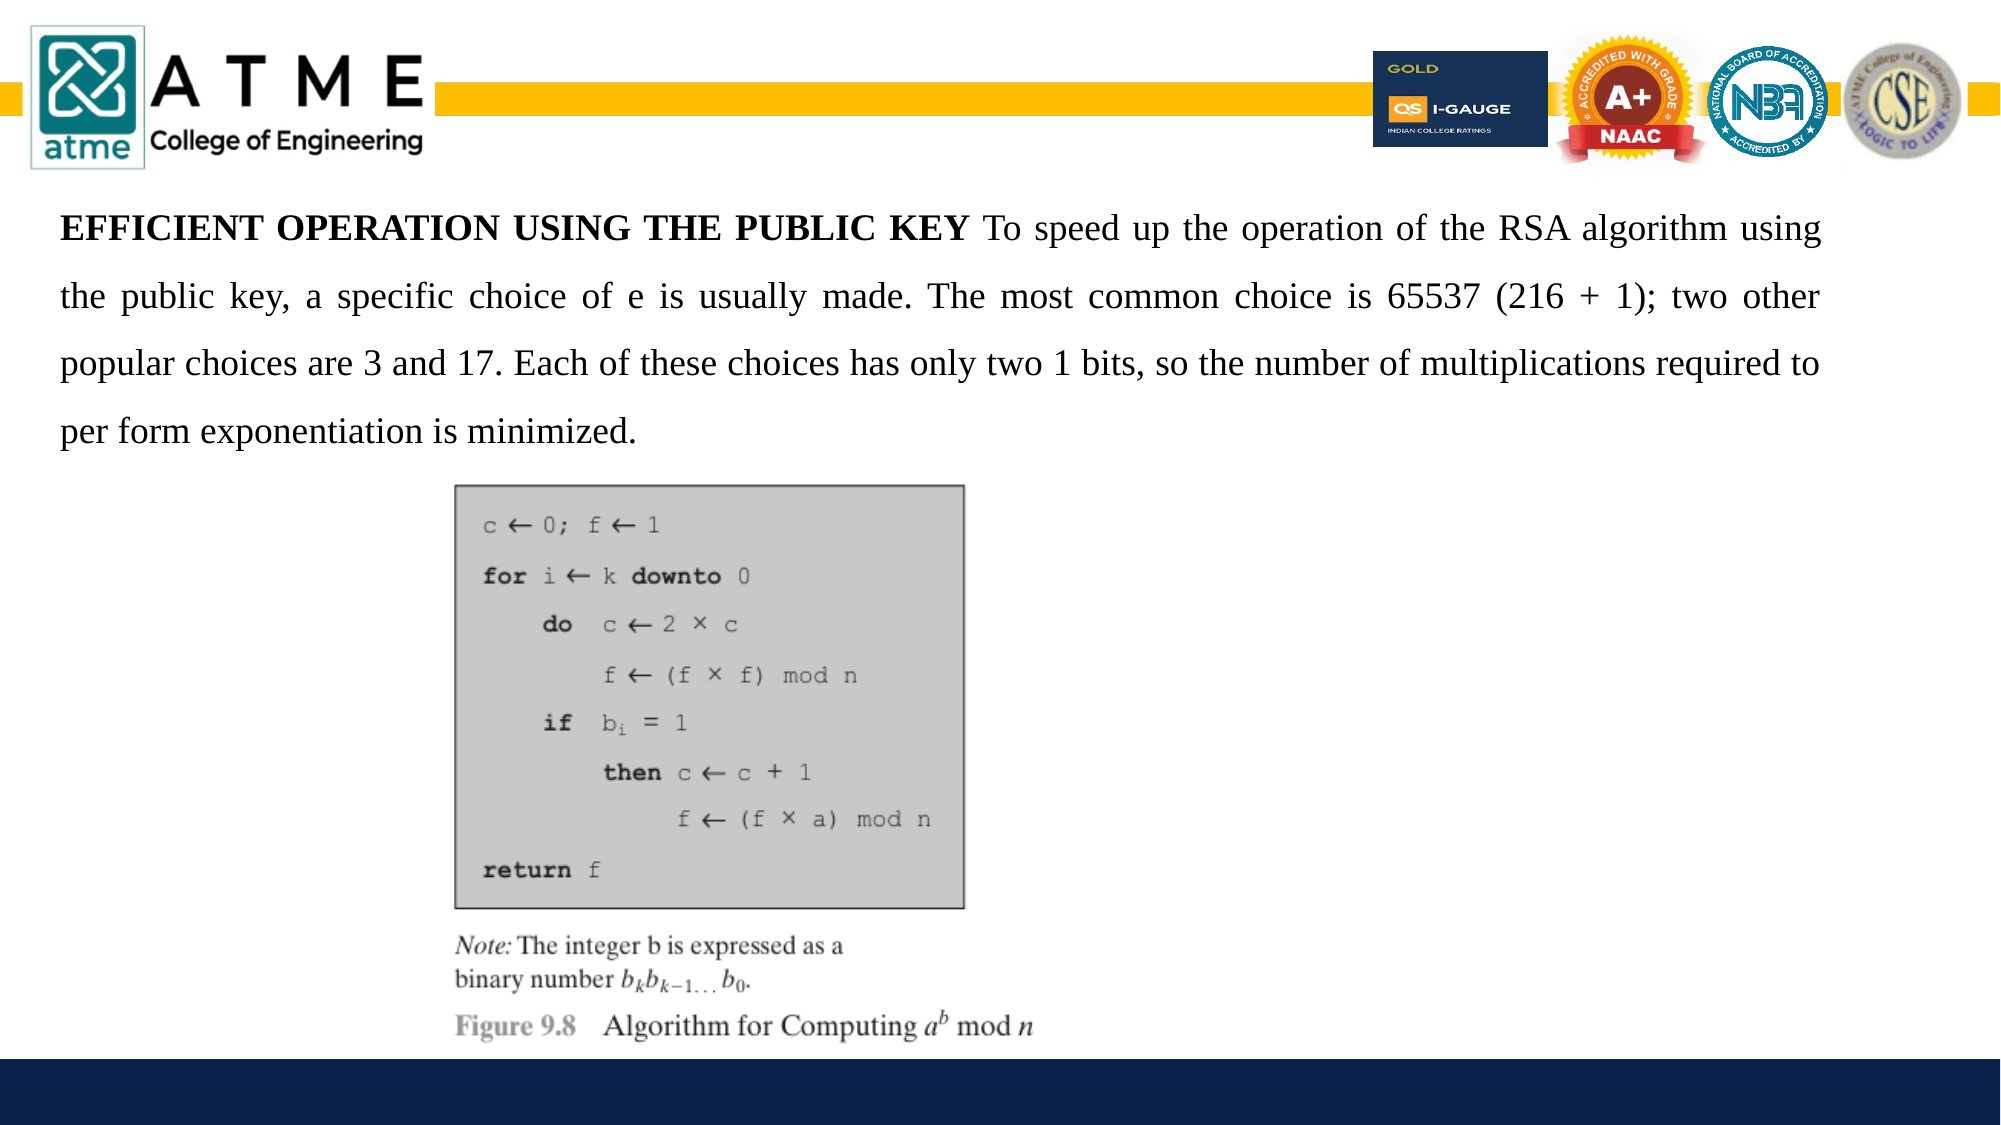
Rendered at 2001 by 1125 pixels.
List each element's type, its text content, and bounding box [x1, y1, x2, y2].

picture [1840, 26, 1968, 176]
picture [0, 452, 2001, 1125]
text_box EFFICIENT OPERATION USING THE PUBLIC KEY To speed up the operation of the RSA algorithm using the public key, a specific choice of e is usually made. The most common choice is 65537 (216 + 1); two other popular choices are 3 and 17. Each of these choices has only two 1 bits, so the number of multiplications required to per form exponentiation is minimized. [45, 173, 1838, 459]
picture [1373, 20, 1828, 173]
picture [22, 15, 435, 178]
